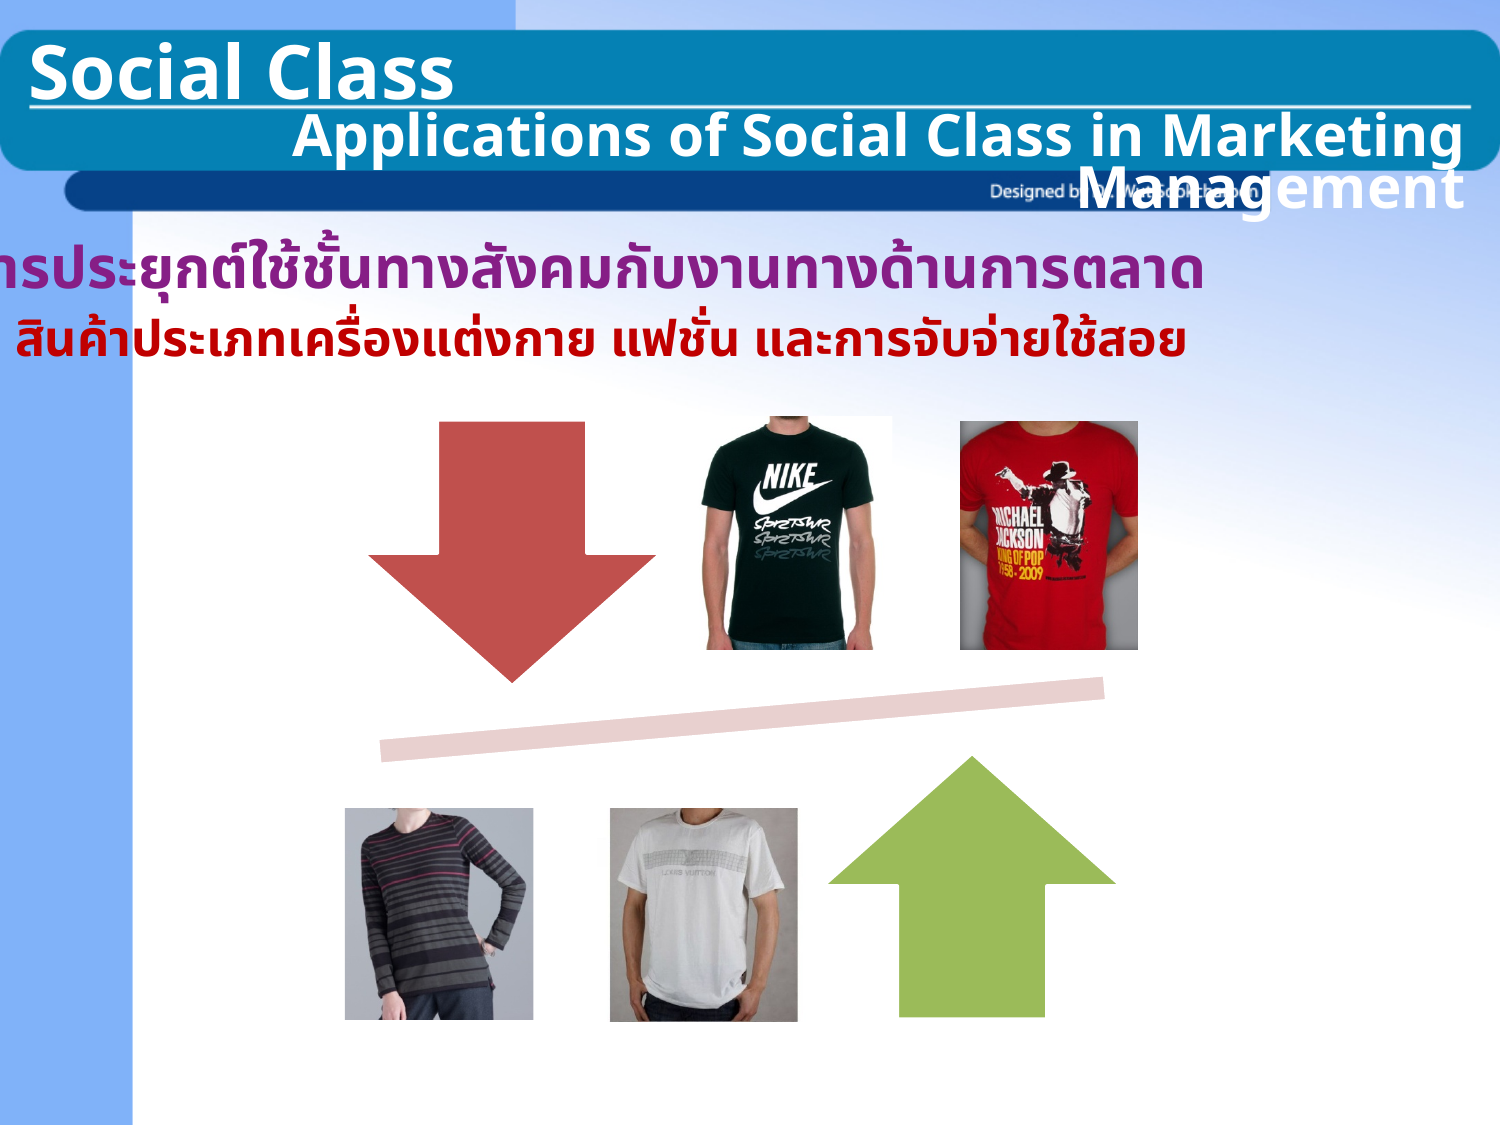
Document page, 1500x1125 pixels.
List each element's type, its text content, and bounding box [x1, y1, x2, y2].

picture [0, 146, 1500, 1125]
text_box [820, 751, 1125, 1022]
text_box Social Class [13, 32, 1475, 107]
text_box [360, 417, 665, 688]
text_box [375, 672, 1110, 767]
text_box สินค้าประเภทเครื่องแต่งกาย แฟชั่น และการจับจ่ายใช้สอย [0, 299, 1204, 374]
picture [0, 0, 1500, 54]
text_box Applications of Social Class in Marketing Management [37, 108, 1481, 172]
text_box การประยุกต์ใช้ชั้นทางสังคมกับงานทางด้านการตลาด [0, 222, 1222, 308]
